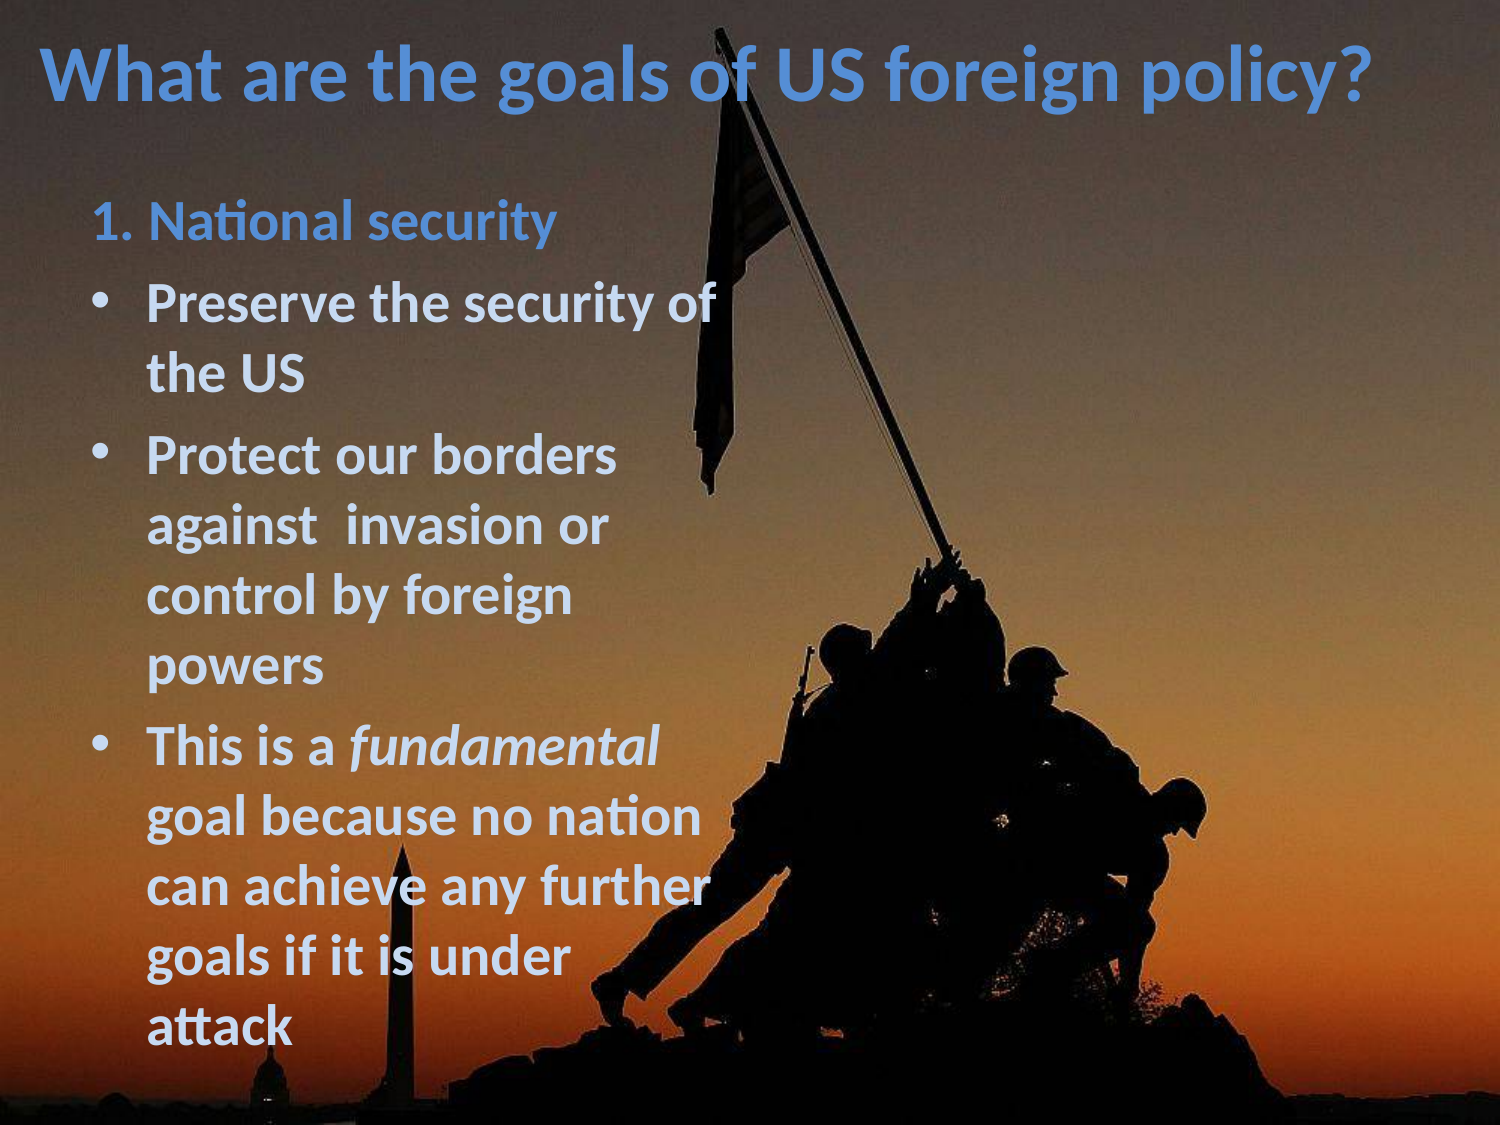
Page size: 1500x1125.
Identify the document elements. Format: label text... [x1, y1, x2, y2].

list 1. National security Preserve the security of the US Protect our borders against invasion or control by foreign powers This is a fundamental goal because no nation can achieve any further goals if it is under attack [75, 174, 738, 1100]
title What are the goals of US foreign policy? [24, 0, 1500, 163]
picture [0, 0, 1500, 1125]
